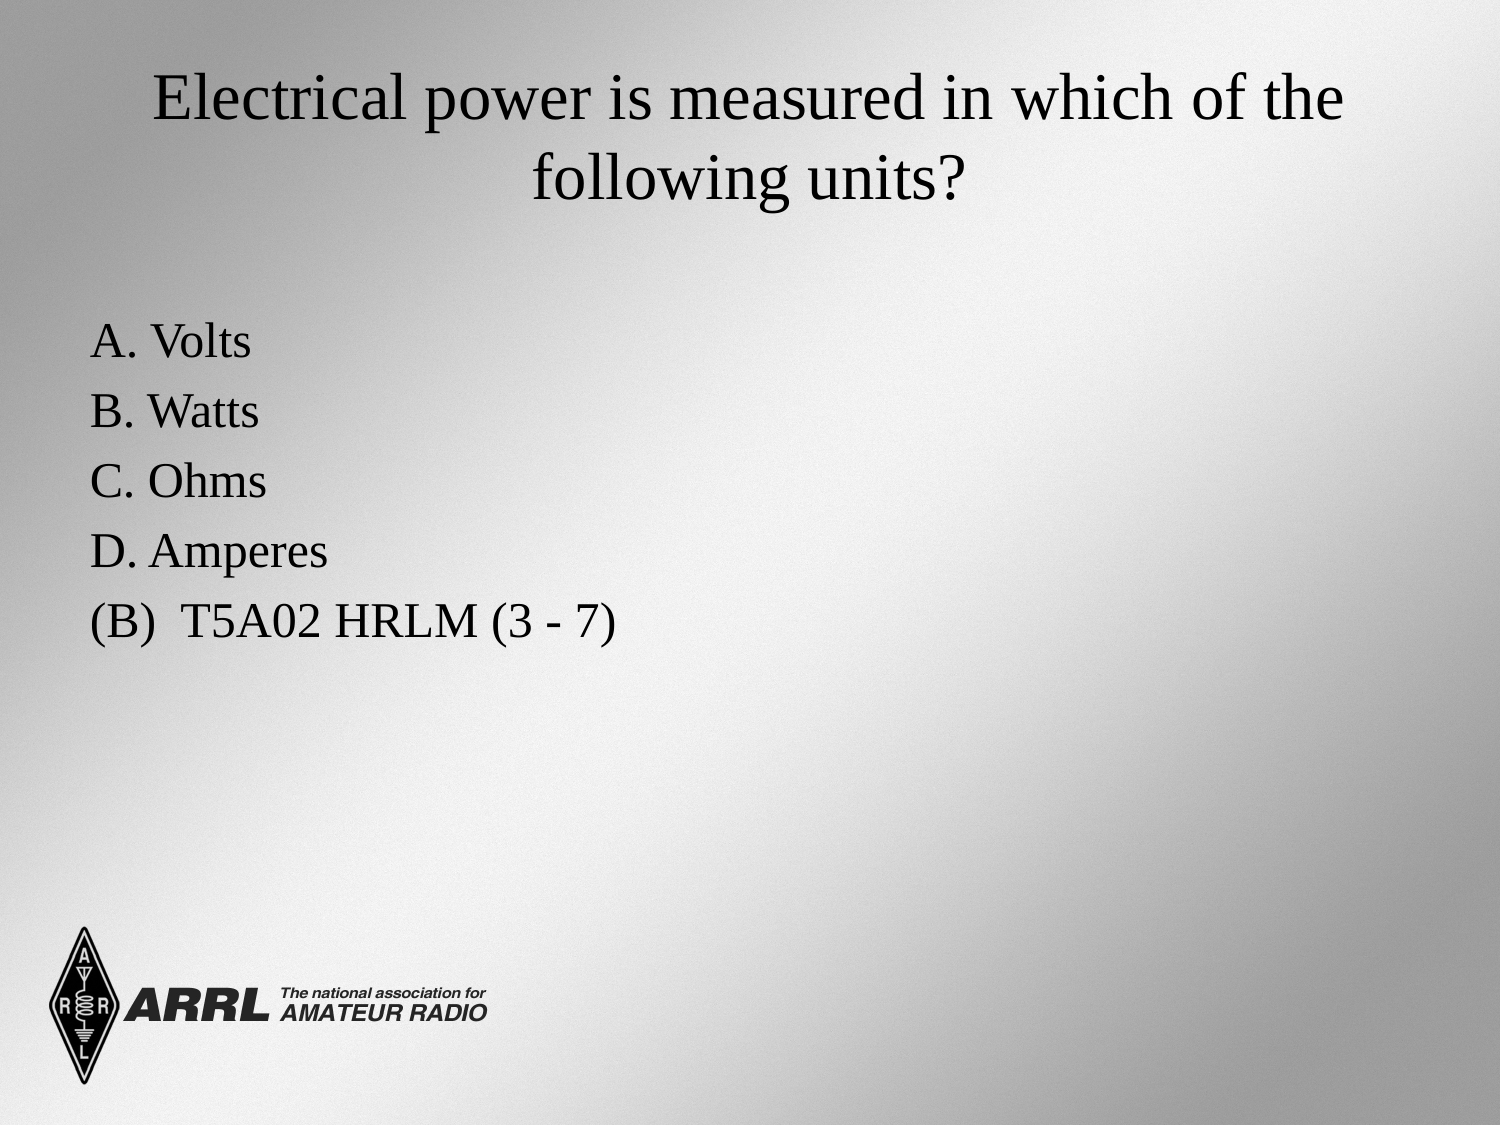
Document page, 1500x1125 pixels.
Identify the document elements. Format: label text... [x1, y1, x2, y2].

title Electrical power is measured in which of the following units? [75, 45, 1425, 233]
picture [0, 0, 1500, 1125]
list A. Volts B. Watts C. Ohms D. Amperes (B) T5A02 HRLM (3 - 7) [75, 299, 1425, 1005]
